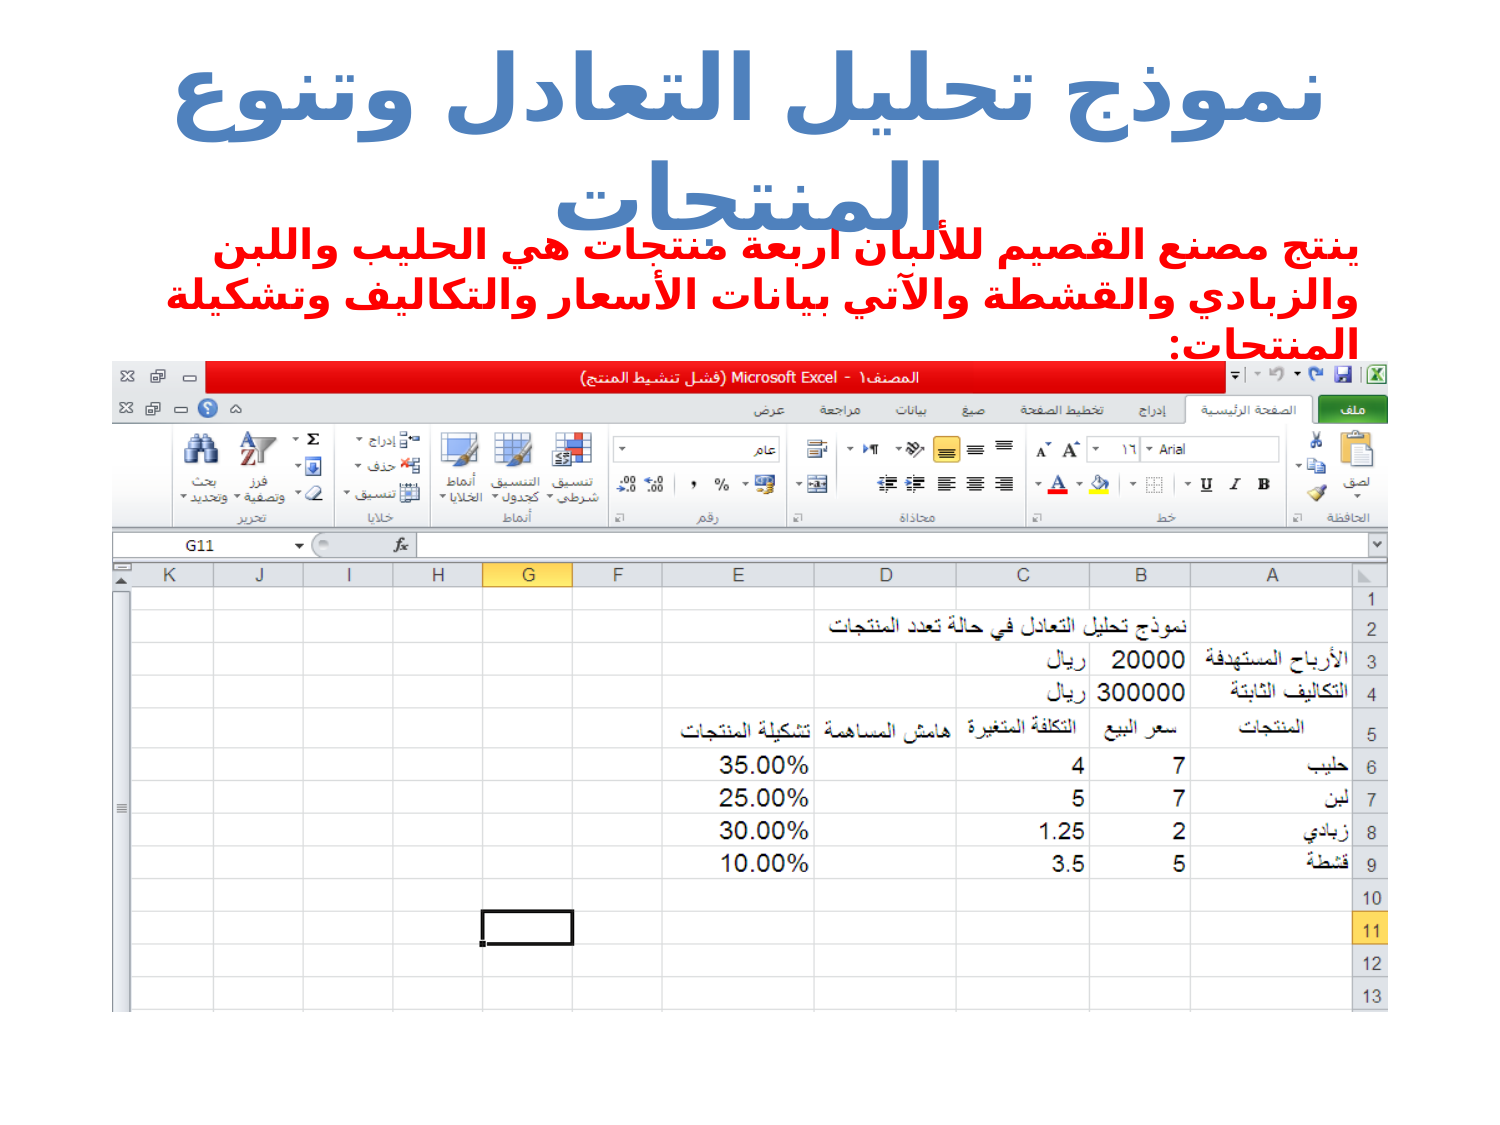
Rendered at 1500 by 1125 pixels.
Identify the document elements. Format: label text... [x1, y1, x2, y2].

text_box ينتج مصنع القصيم للألبان أربعة منتجات هي الحليب واللبن والزبادي والقشطة والآتي بيانات الأسعار والتكاليف وتشكيلة المنتجات: [123, 233, 1376, 360]
picture [111, 361, 1389, 1012]
title نموذج تحليل التعادل وتنوع المنتجات [75, 45, 1425, 233]
